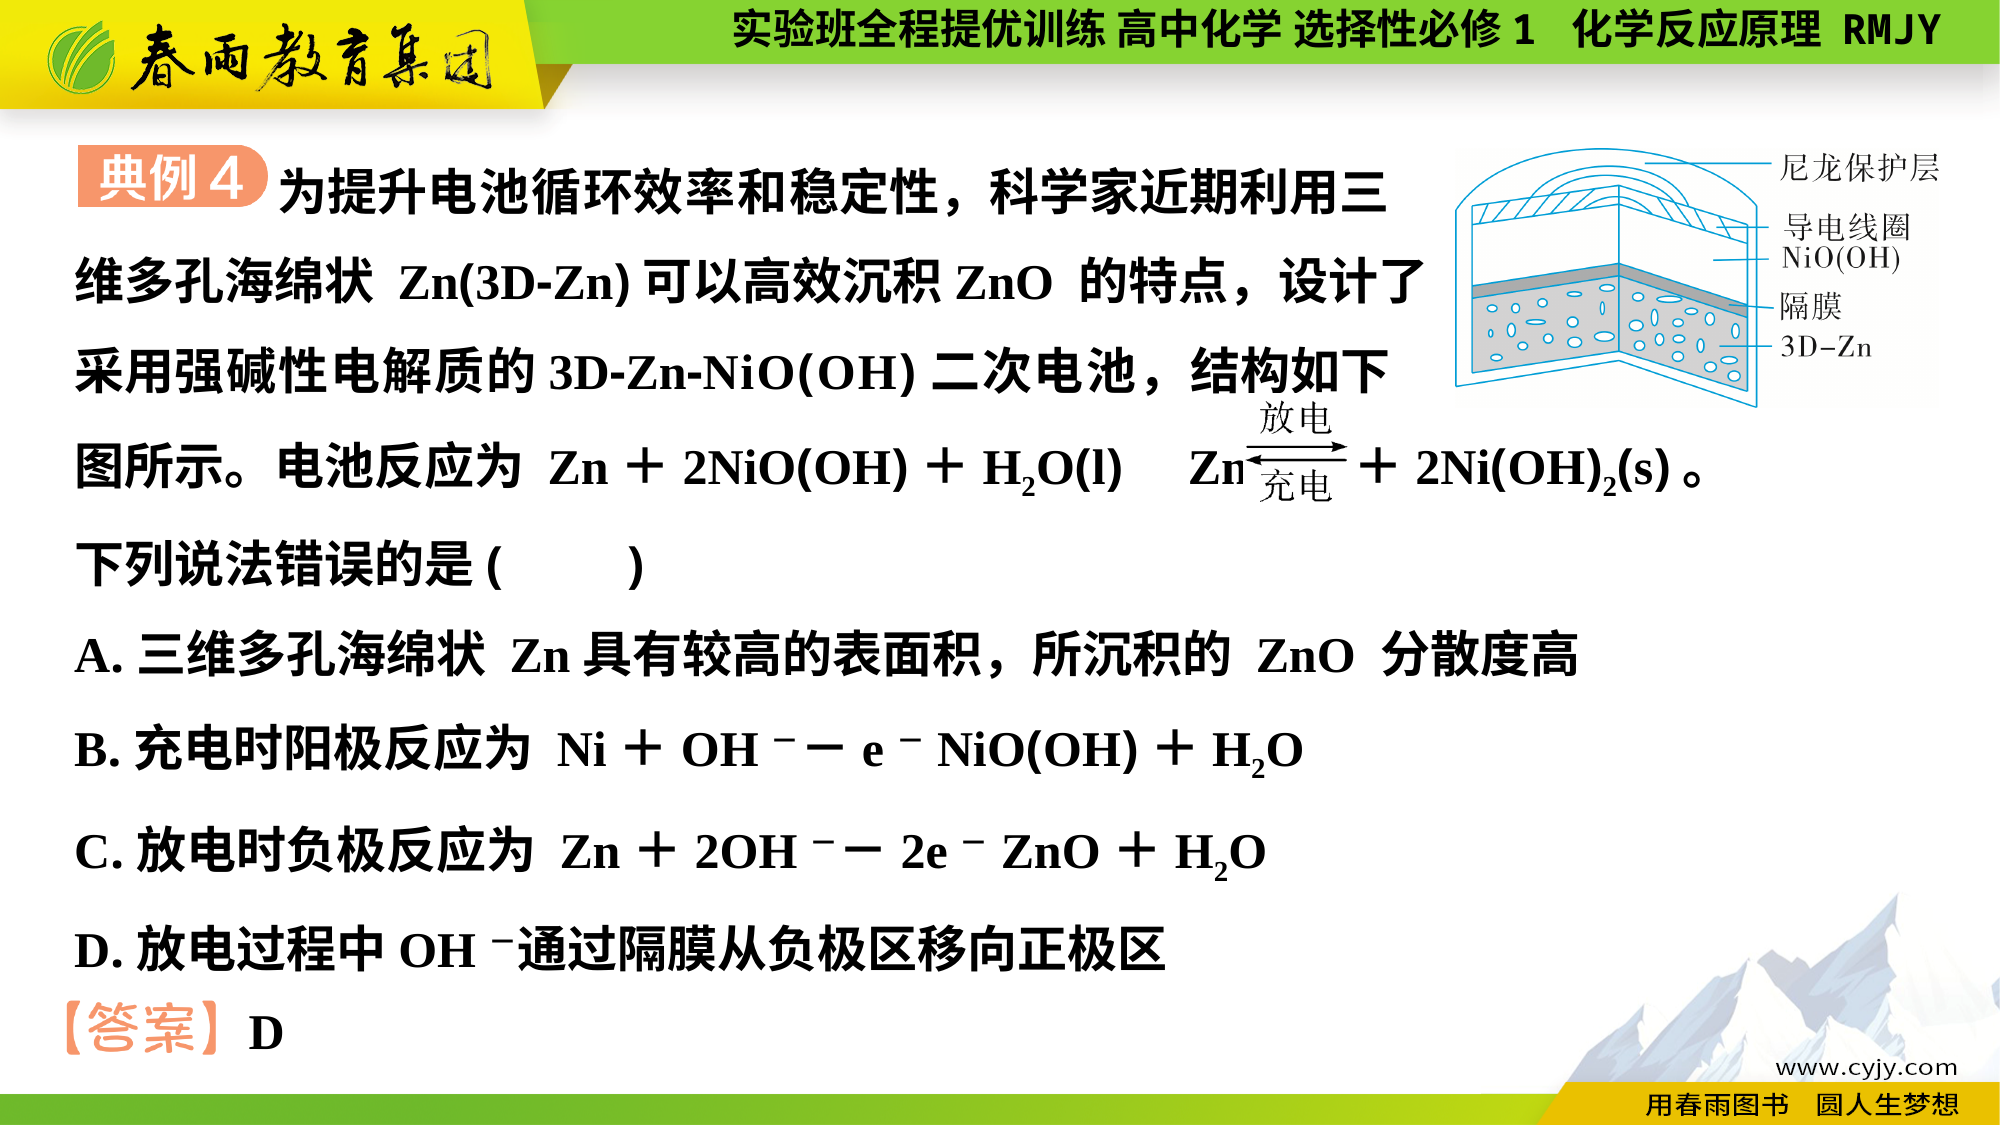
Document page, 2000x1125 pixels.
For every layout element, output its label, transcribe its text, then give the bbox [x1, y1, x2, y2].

picture [0, 0, 2000, 1125]
text_box D [234, 991, 300, 1067]
